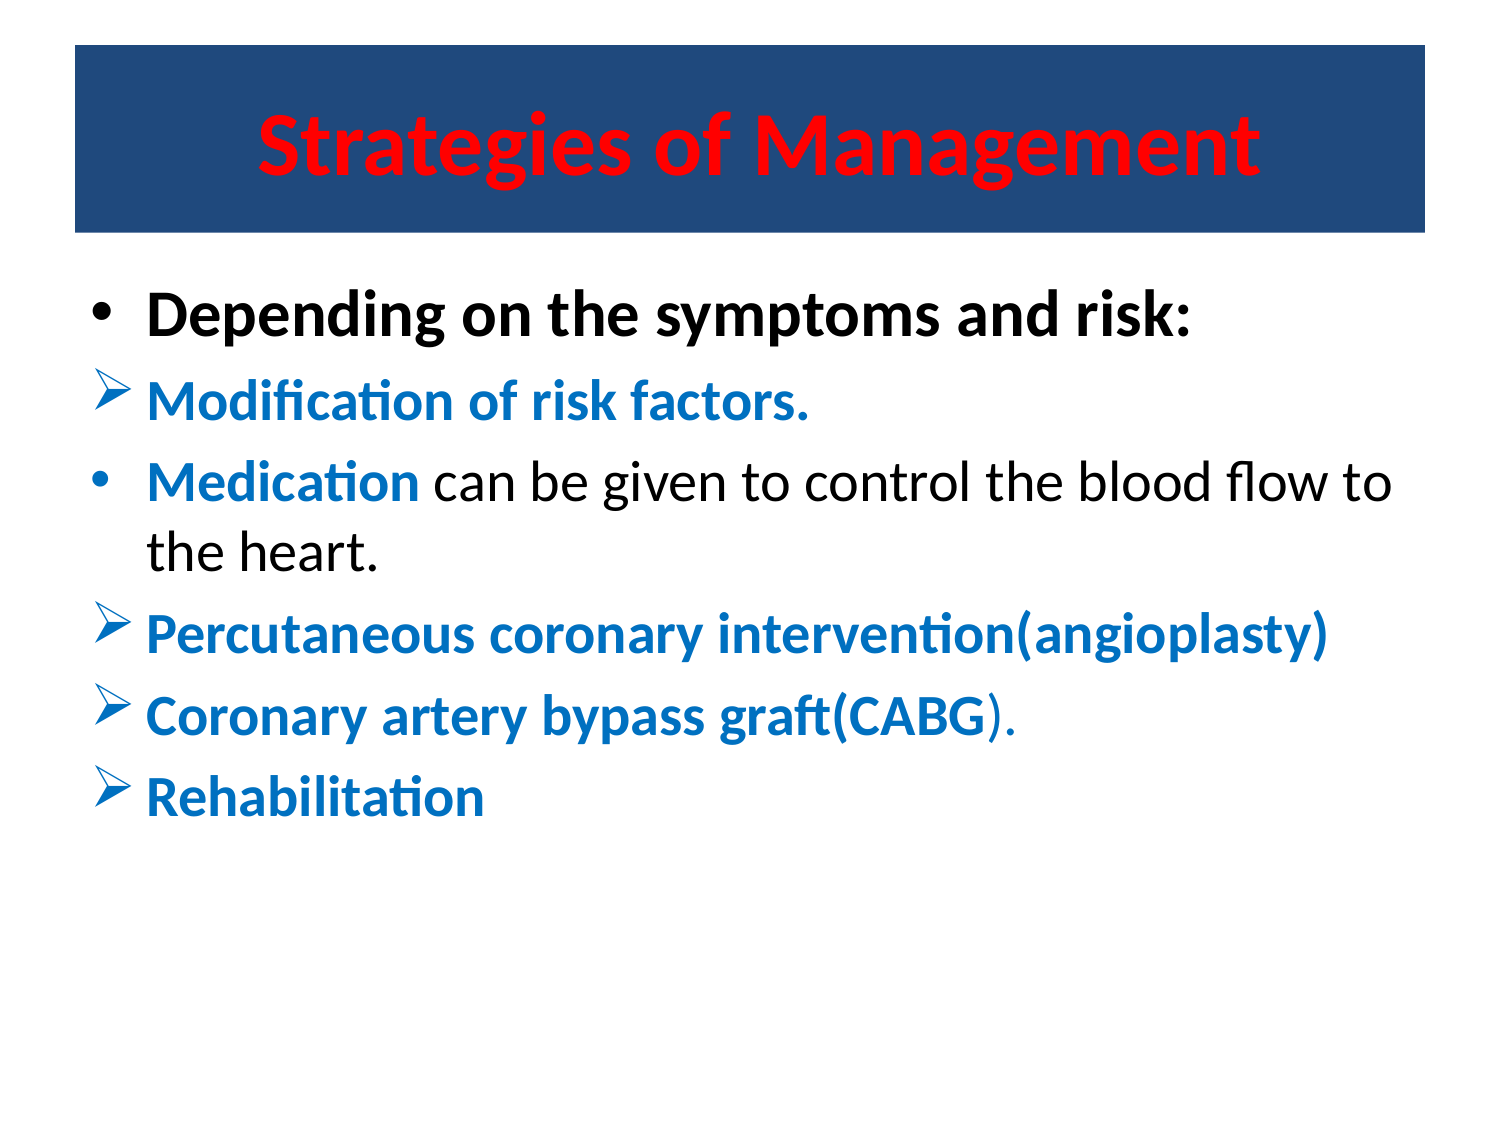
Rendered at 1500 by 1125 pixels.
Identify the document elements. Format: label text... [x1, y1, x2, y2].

title Strategies of Management [75, 45, 1425, 233]
list Depending on the symptoms and risk: Modification of risk factors. Medication can be given to control the blood flow to the heart. Percutaneous coronary intervention(angioplasty) Coronary artery bypass graft(CABG). Rehabilitation [75, 262, 1425, 1005]
